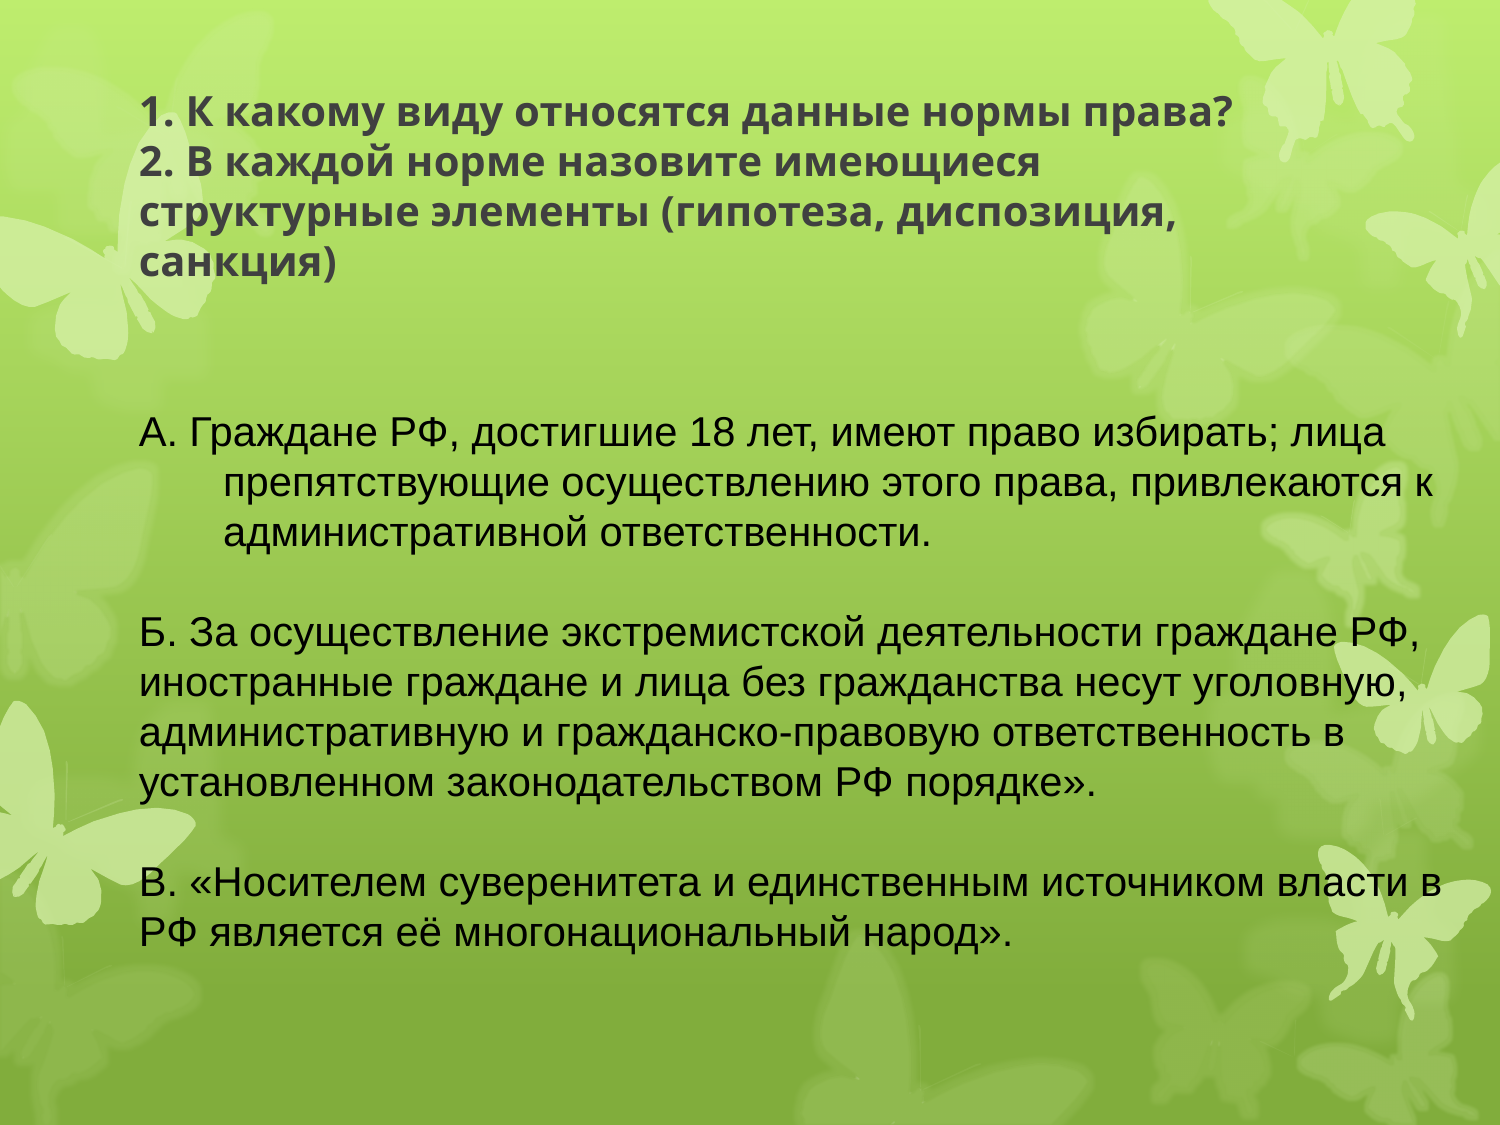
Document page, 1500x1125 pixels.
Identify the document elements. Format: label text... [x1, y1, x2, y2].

title 1. К какому виду относятся данные нормы права? 2. В каждой норме назовите имеющиеся структурные элементы (гипотеза, диспозиция, санкция) [123, 90, 1293, 279]
text_box А. Граждане РФ, достигшие 18 лет, имеют право избирать; лица препятствующие осуществлению этого права, привлекаются к административной ответственности. Б. За осуществление экстремистской деятельности граждане РФ, иностранные граждане и лица без гражданства несут уголовную, административную и гражданско-правовую ответственность в установленном законодательством РФ порядке». В. «Носителем суверенитета и единственным источником власти в РФ является её многонациональный народ». [123, 397, 1459, 963]
